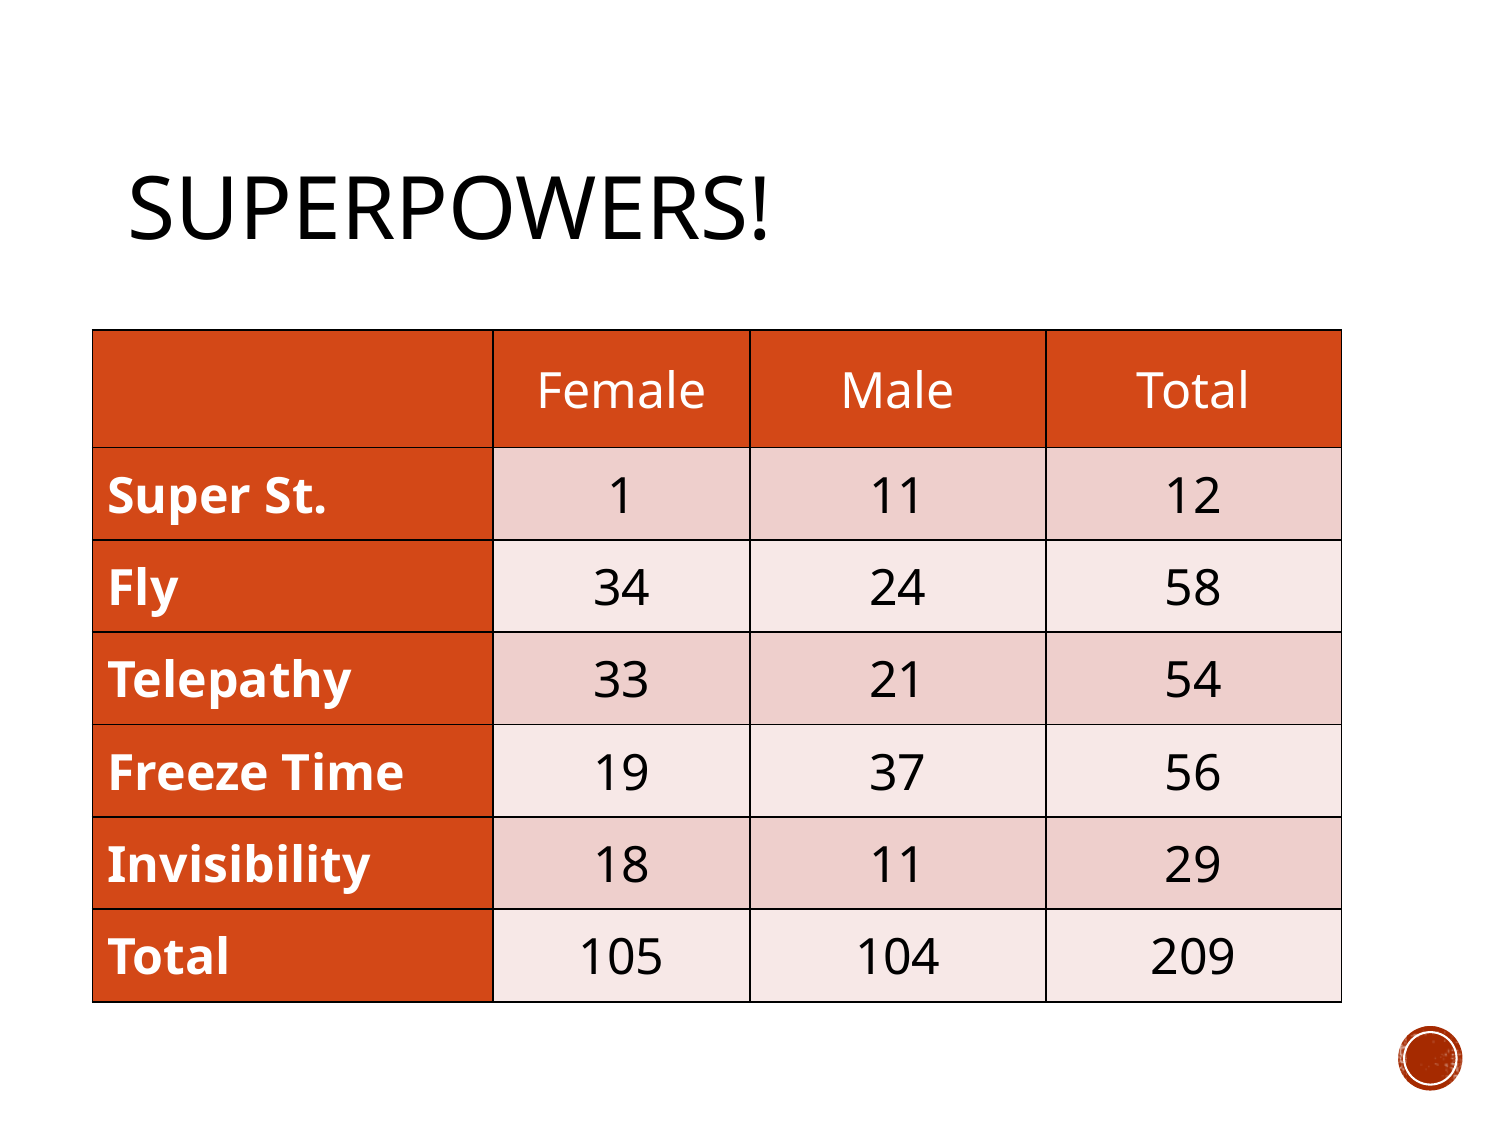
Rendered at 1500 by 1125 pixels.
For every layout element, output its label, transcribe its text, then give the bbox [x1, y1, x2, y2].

table_cell Super St. [93, 448, 492, 539]
table_cell Telepathy [93, 633, 492, 724]
table_cell 11 [751, 448, 1045, 539]
title Superpowers! [112, 79, 1388, 344]
table_cell Fly [93, 541, 492, 631]
table_cell Total [93, 910, 492, 1001]
table_header Male [751, 331, 1045, 447]
table_cell 19 [494, 725, 749, 816]
table_cell 21 [751, 633, 1045, 724]
table_cell 56 [1047, 725, 1341, 816]
table_header [93, 331, 492, 447]
table_cell 24 [751, 541, 1045, 631]
table_cell Invisibility [93, 818, 492, 908]
table_cell 11 [751, 818, 1045, 908]
table_cell 105 [494, 910, 749, 1001]
table_cell 54 [1047, 633, 1341, 724]
table_cell 104 [751, 910, 1045, 1001]
table_cell 18 [494, 818, 749, 908]
table_cell 1 [494, 448, 749, 539]
table_cell 29 [1047, 818, 1341, 908]
table_cell Freeze Time [93, 725, 492, 816]
table_cell 209 [1047, 910, 1341, 1001]
table_cell 37 [751, 725, 1045, 816]
table_cell 34 [494, 541, 749, 631]
table_cell 58 [1047, 541, 1341, 631]
table_cell 33 [494, 633, 749, 724]
table_cell 12 [1047, 448, 1341, 539]
table_header Total [1047, 331, 1341, 447]
table_header Female [494, 331, 749, 447]
